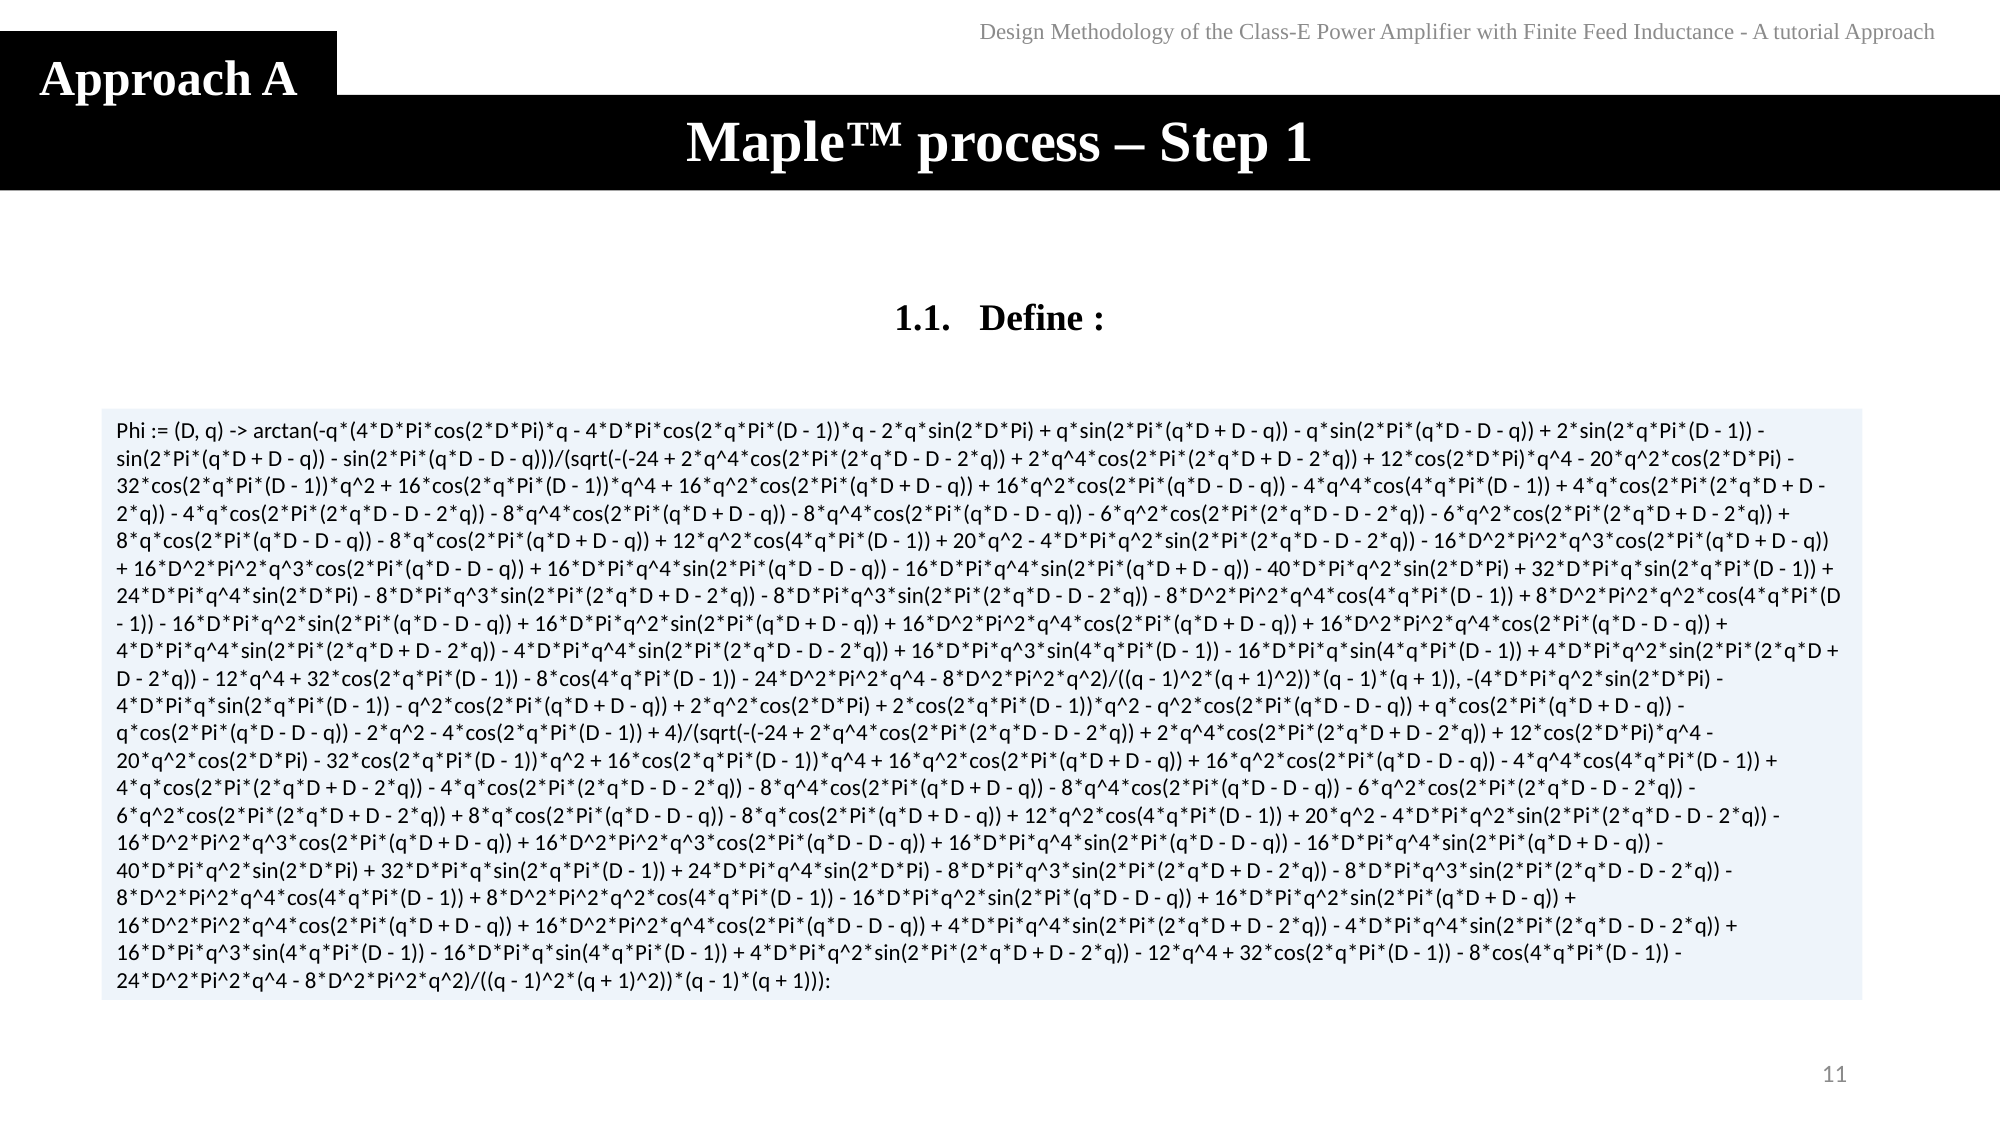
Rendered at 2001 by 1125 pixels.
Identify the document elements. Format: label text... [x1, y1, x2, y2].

footer Design Methodology of the Class-E Power Amplifier with Finite Feed Inductance - A tutorial Approach [916, 0, 2000, 61]
text_box Approach A [0, 31, 337, 127]
slide_number 11 [1412, 1042, 1863, 1103]
text_box Phi := (D, q) -> arctan(-q*(4*D*Pi*cos(2*D*Pi)*q - 4*D*Pi*cos(2*q*Pi*(D - 1))*q - 2*q*sin(2*D*Pi) + q*sin(2*Pi*(q*D + D - q)) - q*sin(2*Pi*(q*D - D - q)) + 2*sin(2*q*Pi*(D - 1)) - sin(2*Pi*(q*D + D - q)) - sin(2*Pi*(q*D - D - q)))/(sqrt(-(-24 + 2*q^4*cos(2*Pi*(2*q*D - D - 2*q)) + 2*q^4*cos(2*Pi*(2*q*D + D - 2*q)) + 12*cos(2*D*Pi)*q^4 - 20*q^2*cos(2*D*Pi) - 32*cos(2*q*Pi*(D - 1))*q^2 + 16*cos(2*q*Pi*(D - 1))*q^4 + 16*q^2*cos(2*Pi*(q*D + D - q)) + 16*q^2*cos(2*Pi*(q*D - D - q)) - 4*q^4*cos(4*q*Pi*(D - 1)) + 4*q*cos(2*Pi*(2*q*D + D - 2*q)) - 4*q*cos(2*Pi*(2*q*D - D - 2*q)) - 8*q^4*cos(2*Pi*(q*D + D - q)) - 8*q^4*cos(2*Pi*(q*D - D - q)) - 6*q^2*cos(2*Pi*(2*q*D - D - 2*q)) - 6*q^2*cos(2*Pi*(2*q*D + D - 2*q)) + 8*q*cos(2*Pi*(q*D - D - q)) - 8*q*cos(2*Pi*(q*D + D - q)) + 12*q^2*cos(4*q*Pi*(D - 1)) + 20*q^2 - 4*D*Pi*q^2*sin(2*Pi*(2*q*D - D - 2*q)) - 16*D^2*Pi^2*q^3*cos(2*Pi*(q*D + D - q)) + 16*D^2*Pi^2*q^3*cos(2*Pi*(q*D - D - q)) + 16*D*Pi*q^4*sin(2*Pi*(q*D - D - q)) - 16*D*Pi*q^4*sin(2*Pi*(q*D + D - q)) - 40*D*Pi*q^2*sin(2*D*Pi) + 32*D*Pi*q*sin(2*q*Pi*(D - 1)) + 24*D*Pi*q^4*sin(2*D*Pi) - 8*D*Pi*q^3*sin(2*Pi*(2*q*D + D - 2*q)) - 8*D*Pi*q^3*sin(2*Pi*(2*q*D - D - 2*q)) - 8*D^2*Pi^2*q^4*cos(4*q*Pi*(D - 1)) + 8*D^2*Pi^2*q^2*cos(4*q*Pi*(D - 1)) - 16*D*Pi*q^2*sin(2*Pi*(q*D - D - q)) + 16*D*Pi*q^2*sin(2*Pi*(q*D + D - q)) + 16*D^2*Pi^2*q^4*cos(2*Pi*(q*D + D - q)) + 16*D^2*Pi^2*q^4*cos(2*Pi*(q*D - D - q)) + 4*D*Pi*q^4*sin(2*Pi*(2*q*D + D - 2*q)) - 4*D*Pi*q^4*sin(2*Pi*(2*q*D - D - 2*q)) + 16*D*Pi*q^3*sin(4*q*Pi*(D - 1)) - 16*D*Pi*q*sin(4*q*Pi*(D - 1)) + 4*D*Pi*q^2*sin(2*Pi*(2*q*D + D - 2*q)) - 12*q^4 + 32*cos(2*q*Pi*(D - 1)) - 8*cos(4*q*Pi*(D - 1)) - 24*D^2*Pi^2*q^4 - 8*D^2*Pi^2*q^2)/((q - 1)^2*(q + 1)^2))*(q - 1)*(q + 1)), -(4*D*Pi*q^2*sin(2*D*Pi) - 4*D*Pi*q*sin(2*q*Pi*(D - 1)) - q^2*cos(2*Pi*(q*D + D - q)) + 2*q^2*cos(2*D*Pi) + 2*cos(2*q*Pi*(D - 1))*q^2 - q^2*cos(2*Pi*(q*D - D - q)) + q*cos(2*Pi*(q*D + D - q)) - q*cos(2*Pi*(q*D - D - q)) - 2*q^2 - 4*cos(2*q*Pi*(D - 1)) + 4)/(sqrt(-(-24 + 2*q^4*cos(2*Pi*(2*q*D - D - 2*q)) + 2*q^4*cos(2*Pi*(2*q*D + D - 2*q)) + 12*cos(2*D*Pi)*q^4 - 20*q^2*cos(2*D*Pi) - 32*cos(2*q*Pi*(D - 1))*q^2 + 16*cos(2*q*Pi*(D - 1))*q^4 + 16*q^2*cos(2*Pi*(q*D + D - q)) + 16*q^2*cos(2*Pi*(q*D - D - q)) - 4*q^4*cos(4*q*Pi*(D - 1)) + 4*q*cos(2*Pi*(2*q*D + D - 2*q)) - 4*q*cos(2*Pi*(2*q*D - D - 2*q)) - 8*q^4*cos(2*Pi*(q*D + D - q)) - 8*q^4*cos(2*Pi*(q*D - D - q)) - 6*q^2*cos(2*Pi*(2*q*D - D - 2*q)) - 6*q^2*cos(2*Pi*(2*q*D + D - 2*q)) + 8*q*cos(2*Pi*(q*D - D - q)) - 8*q*cos(2*Pi*(q*D + D - q)) + 12*q^2*cos(4*q*Pi*(D - 1)) + 20*q^2 - 4*D*Pi*q^2*sin(2*Pi*(2*q*D - D - 2*q)) - 16*D^2*Pi^2*q^3*cos(2*Pi*(q*D + D - q)) + 16*D^2*Pi^2*q^3*cos(2*Pi*(q*D - D - q)) + 16*D*Pi*q^4*sin(2*Pi*(q*D - D - q)) - 16*D*Pi*q^4*sin(2*Pi*(q*D + D - q)) - 40*D*Pi*q^2*sin(2*D*Pi) + 32*D*Pi*q*sin(2*q*Pi*(D - 1)) + 24*D*Pi*q^4*sin(2*D*Pi) - 8*D*Pi*q^3*sin(2*Pi*(2*q*D + D - 2*q)) - 8*D*Pi*q^3*sin(2*Pi*(2*q*D - D - 2*q)) - 8*D^2*Pi^2*q^4*cos(4*q*Pi*(D - 1)) + 8*D^2*Pi^2*q^2*cos(4*q*Pi*(D - 1)) - 16*D*Pi*q^2*sin(2*Pi*(q*D - D - q)) + 16*D*Pi*q^2*sin(2*Pi*(q*D + D - q)) + 16*D^2*Pi^2*q^4*cos(2*Pi*(q*D + D - q)) + 16*D^2*Pi^2*q^4*cos(2*Pi*(q*D - D - q)) + 4*D*Pi*q^4*sin(2*Pi*(2*q*D + D - 2*q)) - 4*D*Pi*q^4*sin(2*Pi*(2*q*D - D - 2*q)) + 16*D*Pi*q^3*sin(4*q*Pi*(D - 1)) - 16*D*Pi*q*sin(4*q*Pi*(D - 1)) + 4*D*Pi*q^2*sin(2*Pi*(2*q*D + D - 2*q)) - 12*q^4 + 32*cos(2*q*Pi*(D - 1)) - 8*cos(4*q*Pi*(D - 1)) - 24*D^2*Pi^2*q^4 - 8*D^2*Pi^2*q^2)/((q - 1)^2*(q + 1)^2))*(q - 1)*(q + 1))): [101, 408, 1863, 1000]
title Maple™ process – Step 1 [0, 94, 2000, 191]
